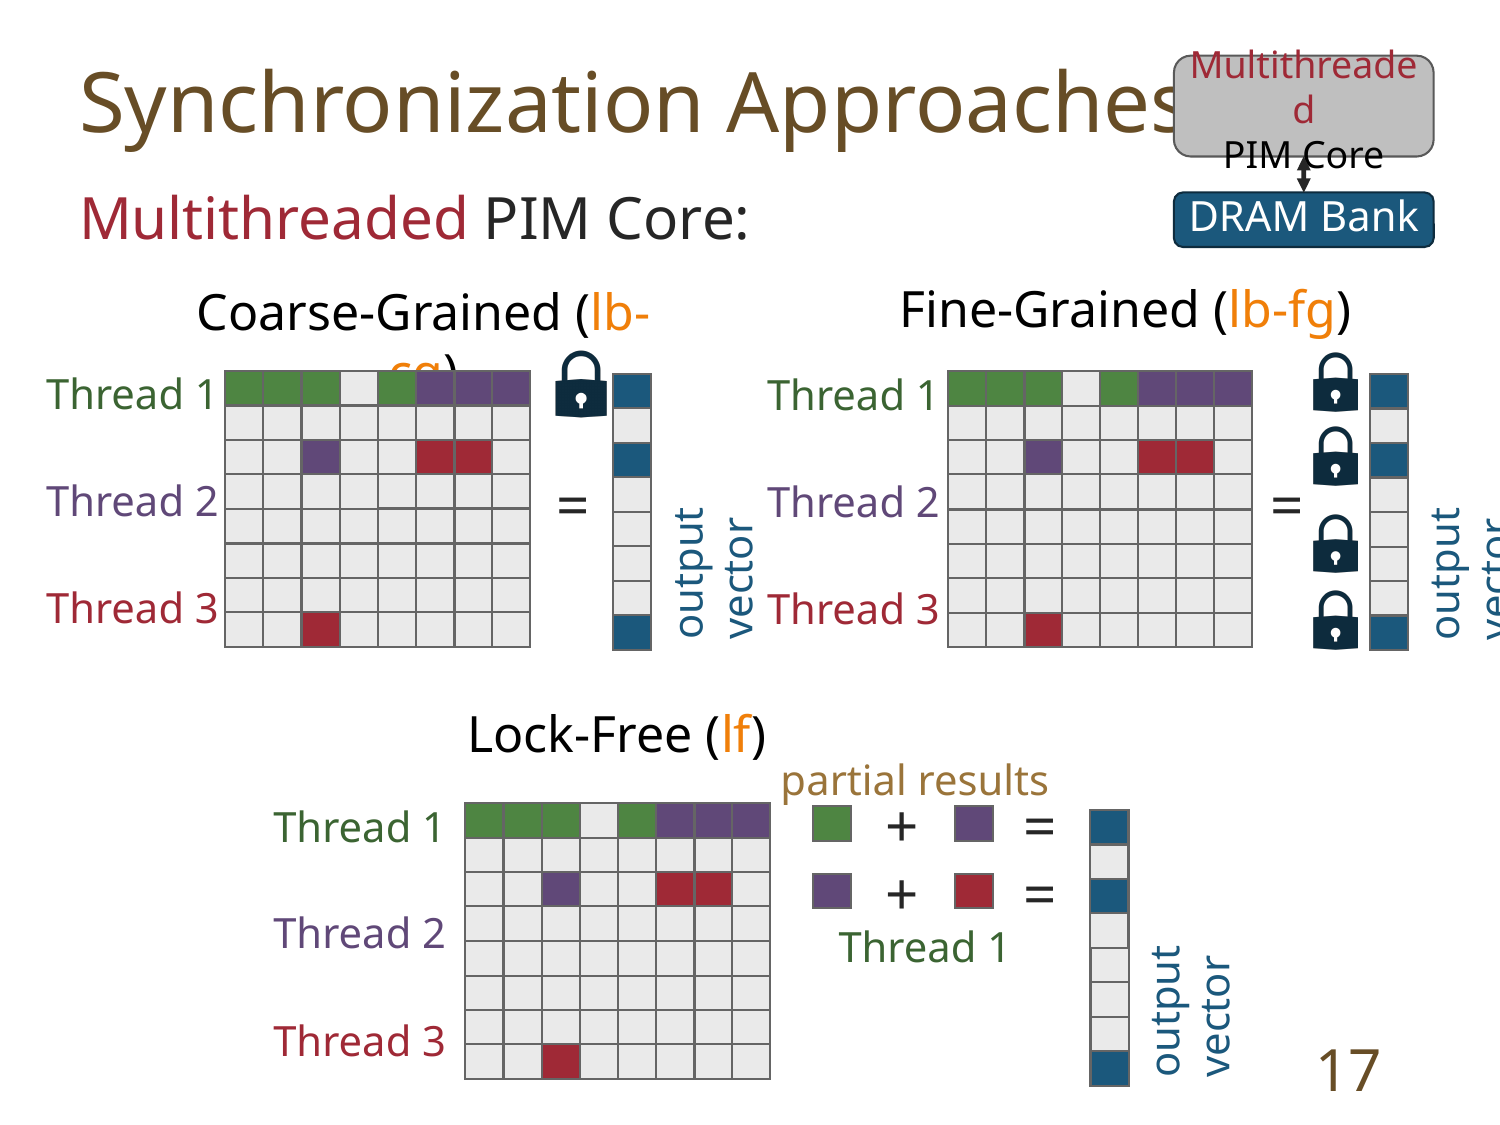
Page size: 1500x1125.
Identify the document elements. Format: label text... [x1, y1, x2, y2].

slide_number 17 [1059, 1043, 1397, 1103]
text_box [1173, 55, 1434, 247]
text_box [261, 694, 1197, 1093]
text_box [754, 270, 1476, 659]
list Multithreaded PIM Core: [64, 174, 1430, 1043]
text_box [33, 272, 720, 655]
text_box Synchronization Approaches [64, 36, 1430, 174]
